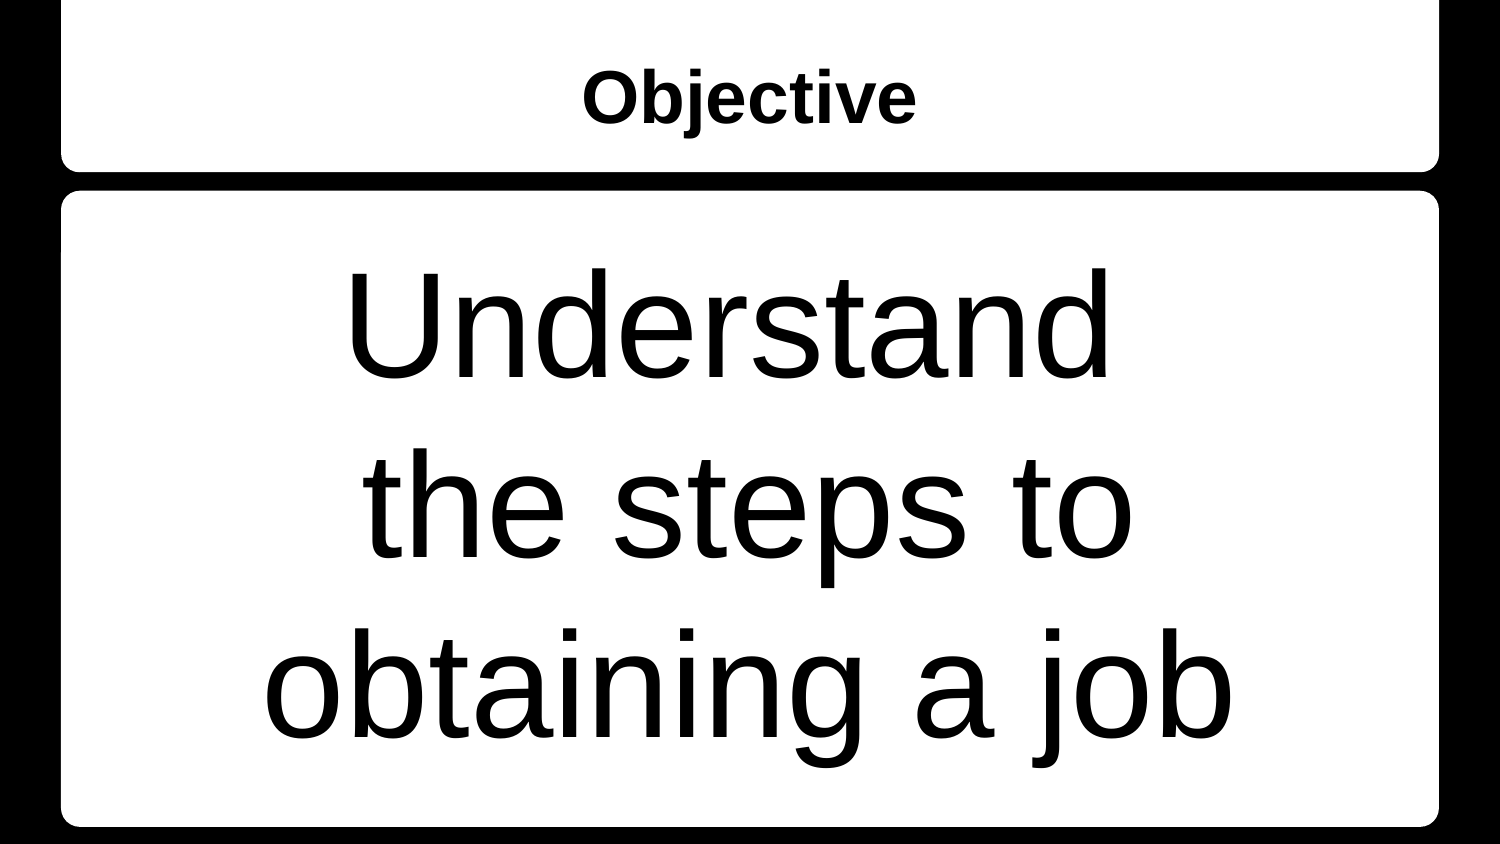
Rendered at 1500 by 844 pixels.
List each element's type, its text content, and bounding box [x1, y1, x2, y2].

text_box Understand the steps to obtaining a job [185, 225, 1315, 769]
title Objective [75, 22, 1425, 164]
